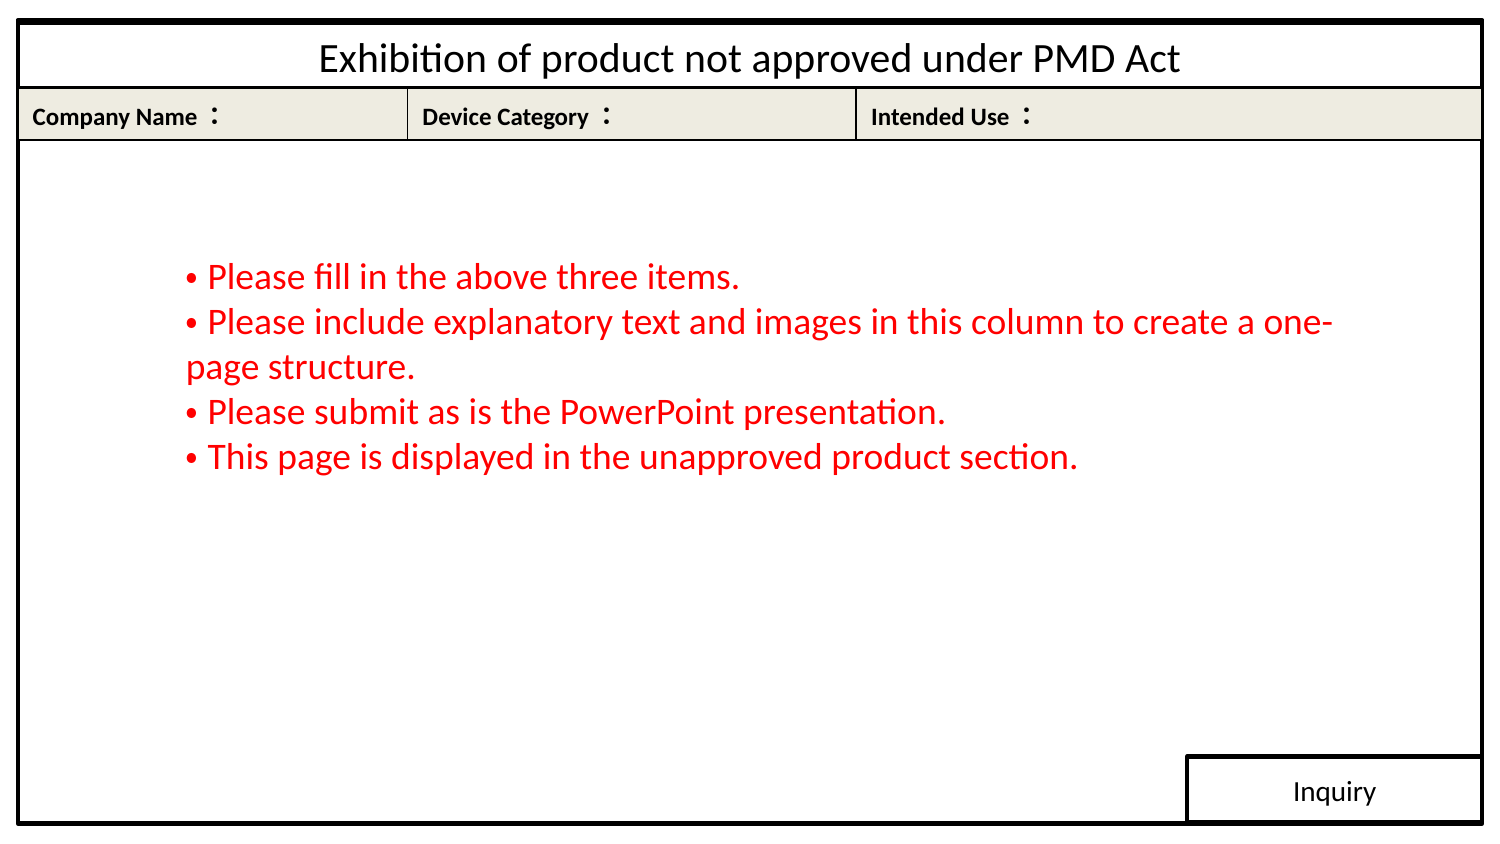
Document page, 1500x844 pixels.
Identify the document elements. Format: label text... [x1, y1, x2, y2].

table_header Company Name： [19, 89, 407, 139]
text_box [16, 91, 1484, 826]
table_header Intended Use： [857, 89, 1481, 139]
table_header Device Category： [408, 89, 855, 139]
text_box Exhibition of product not approved under PMD Act [16, 21, 1484, 91]
text_box Inquiry [1185, 754, 1484, 824]
text_box ・Please fill in the above three items. ・Please include explanatory text and images in this column to create a one-page structure. ・Please submit as is the PowerPoint presentation. ・This page is displayed in the unapproved product section. [171, 244, 1376, 485]
